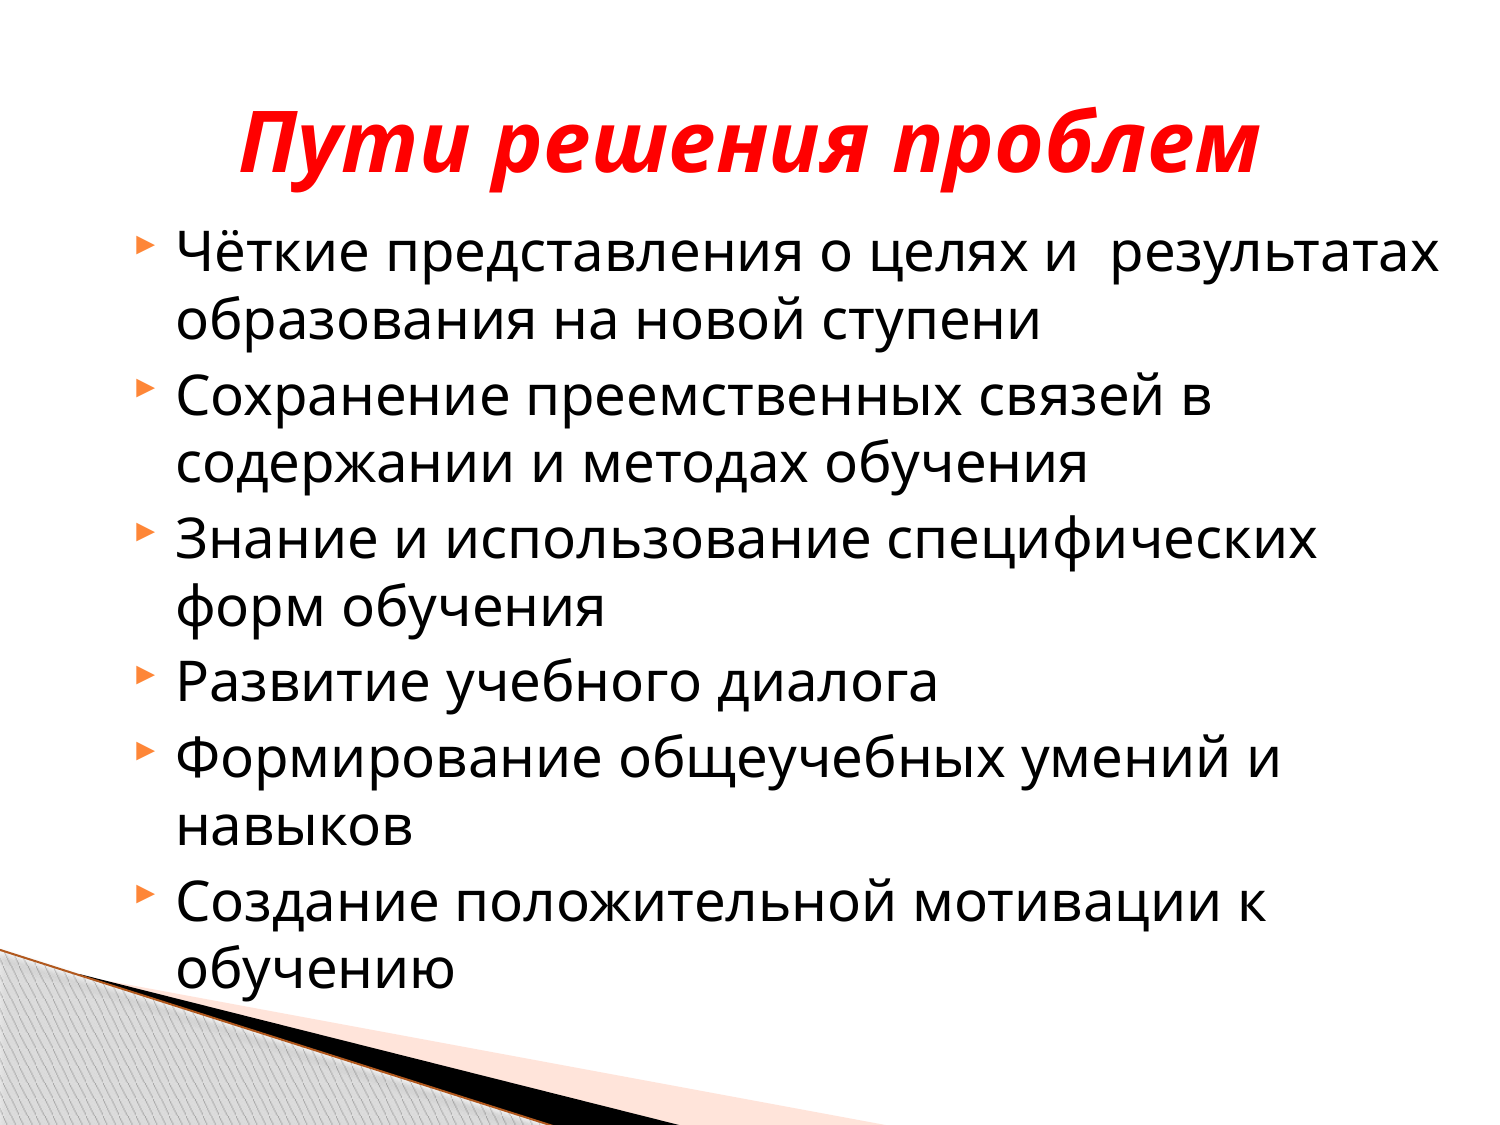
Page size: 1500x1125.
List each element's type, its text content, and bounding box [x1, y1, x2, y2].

list Чёткие представления о целях и результатах образования на новой ступени Сохранение преемственных связей в содержании и методах обучения Знание и использование специфических форм обучения Развитие учебного диалога Формирование общеучебных умений и навыков Создание положительной мотивации к обучению [100, 207, 1461, 1021]
title Пути решения проблем [75, 45, 1425, 233]
